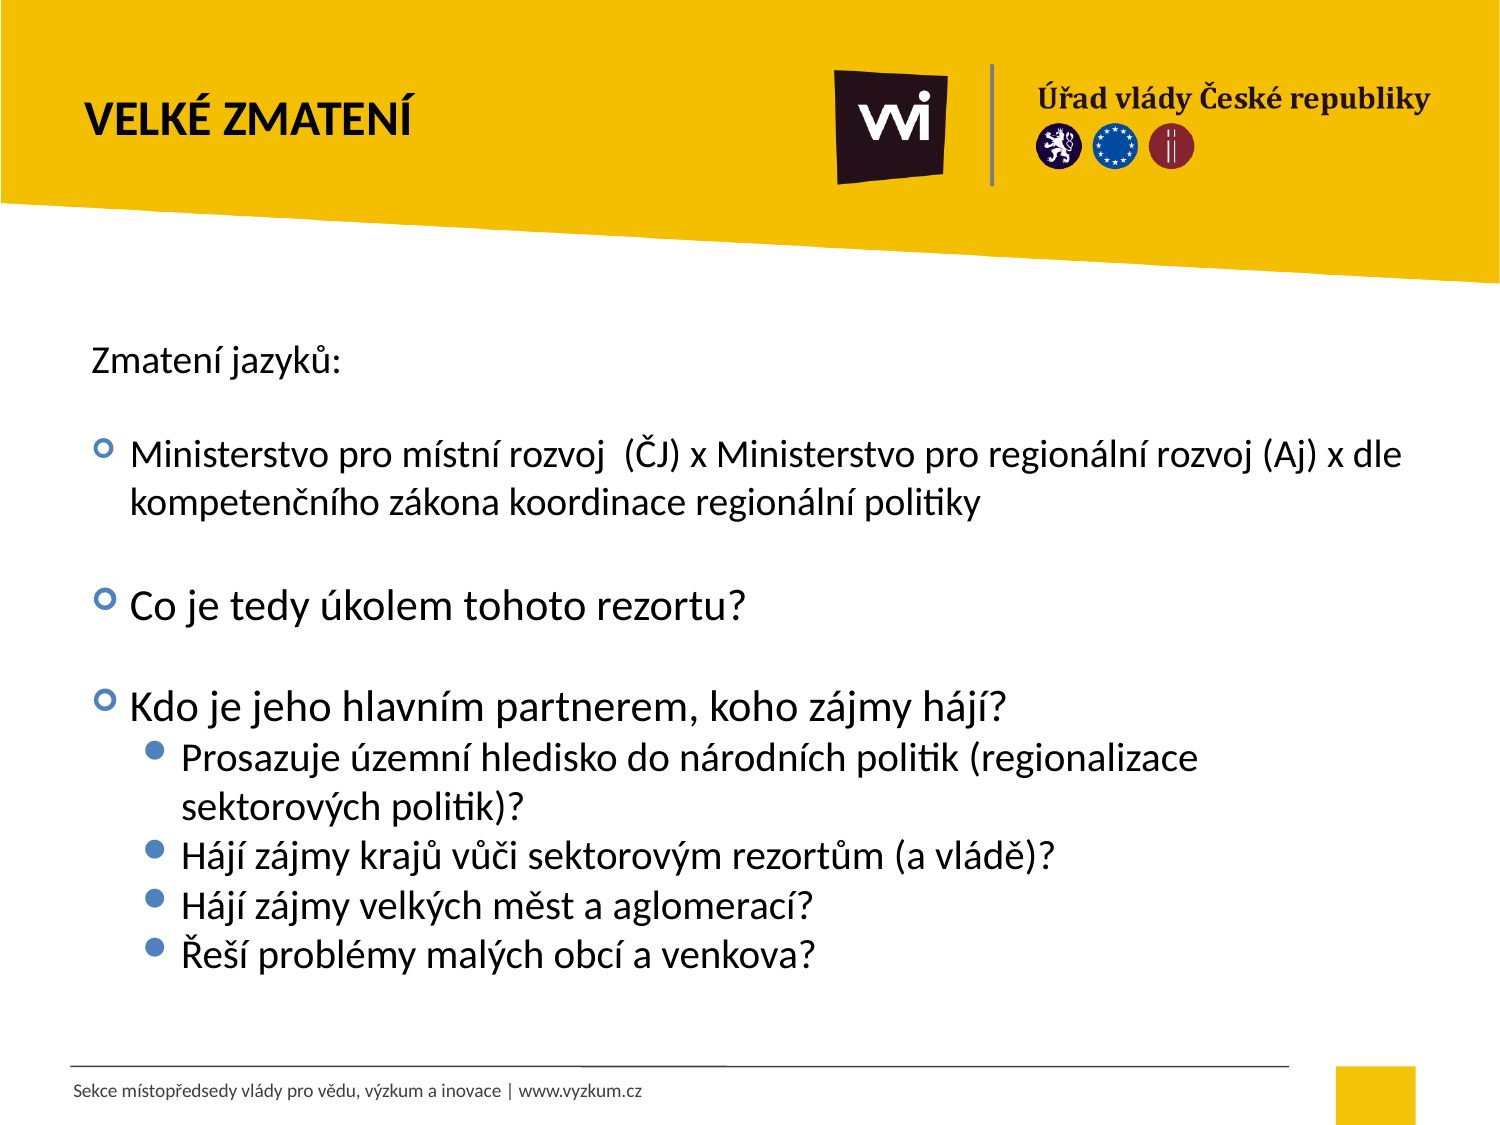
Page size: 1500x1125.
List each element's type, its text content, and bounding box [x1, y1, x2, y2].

list Zmatení jazyků: Ministerstvo pro místní rozvoj (ČJ) x Ministerstvo pro regionální rozvoj (Aj) x dle kompetenčního zákona koordinace regionální politiky Co je tedy úkolem tohoto rezortu? Kdo je jeho hlavním partnerem, koho zájmy hájí? Prosazuje územní hledisko do národních politik (regionalizace sektorových politik)? Hájí zájmy krajů vůči sektorovým rezortům (a vládě)? Hájí zájmy velkých měst a aglomerací? Řeší problémy malých obcí a venkova? [76, 278, 1420, 985]
picture [0, 0, 1500, 284]
title Velké zmatení [70, 70, 727, 153]
